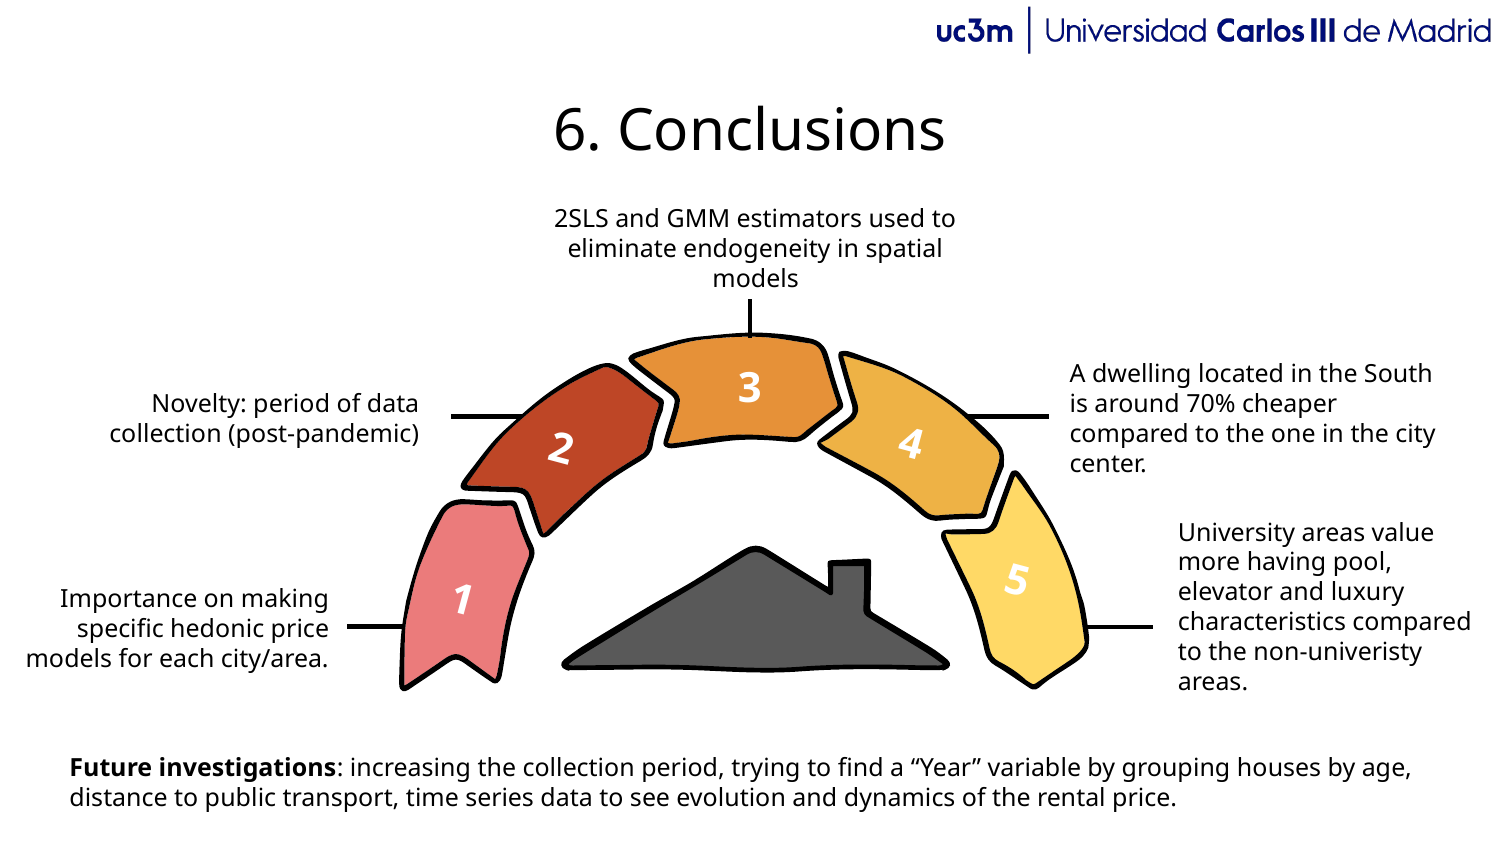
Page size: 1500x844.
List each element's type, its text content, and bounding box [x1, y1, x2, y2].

picture [912, 0, 1500, 61]
text_box 2SLS and GMM estimators used to eliminate endogeneity in spatial models [509, 207, 1002, 288]
text_box Future investigations: increasing the collection period, trying to find a “Year” variable by grouping houses by age, distance to public transport, time series data to see evolution and dynamics of the rental price. [54, 743, 1471, 819]
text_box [451, 333, 672, 551]
text_box Importance on making specific hedonic price models for each city/area. [7, 571, 345, 684]
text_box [383, 480, 548, 716]
text_box University areas value more having pool, elevator and luxury characteristics compared to the non-univeristy areas. [1162, 528, 1500, 684]
title 6. Conclusions [468, 88, 1032, 167]
text_box A dwelling located in the South is around 70% cheaper compared to the one in the city center. [1054, 361, 1462, 474]
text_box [802, 348, 1023, 535]
text_box Novelty: period of data collection (post-pandemic) [83, 361, 435, 474]
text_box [906, 455, 1129, 702]
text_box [559, 545, 952, 671]
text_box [608, 293, 860, 490]
